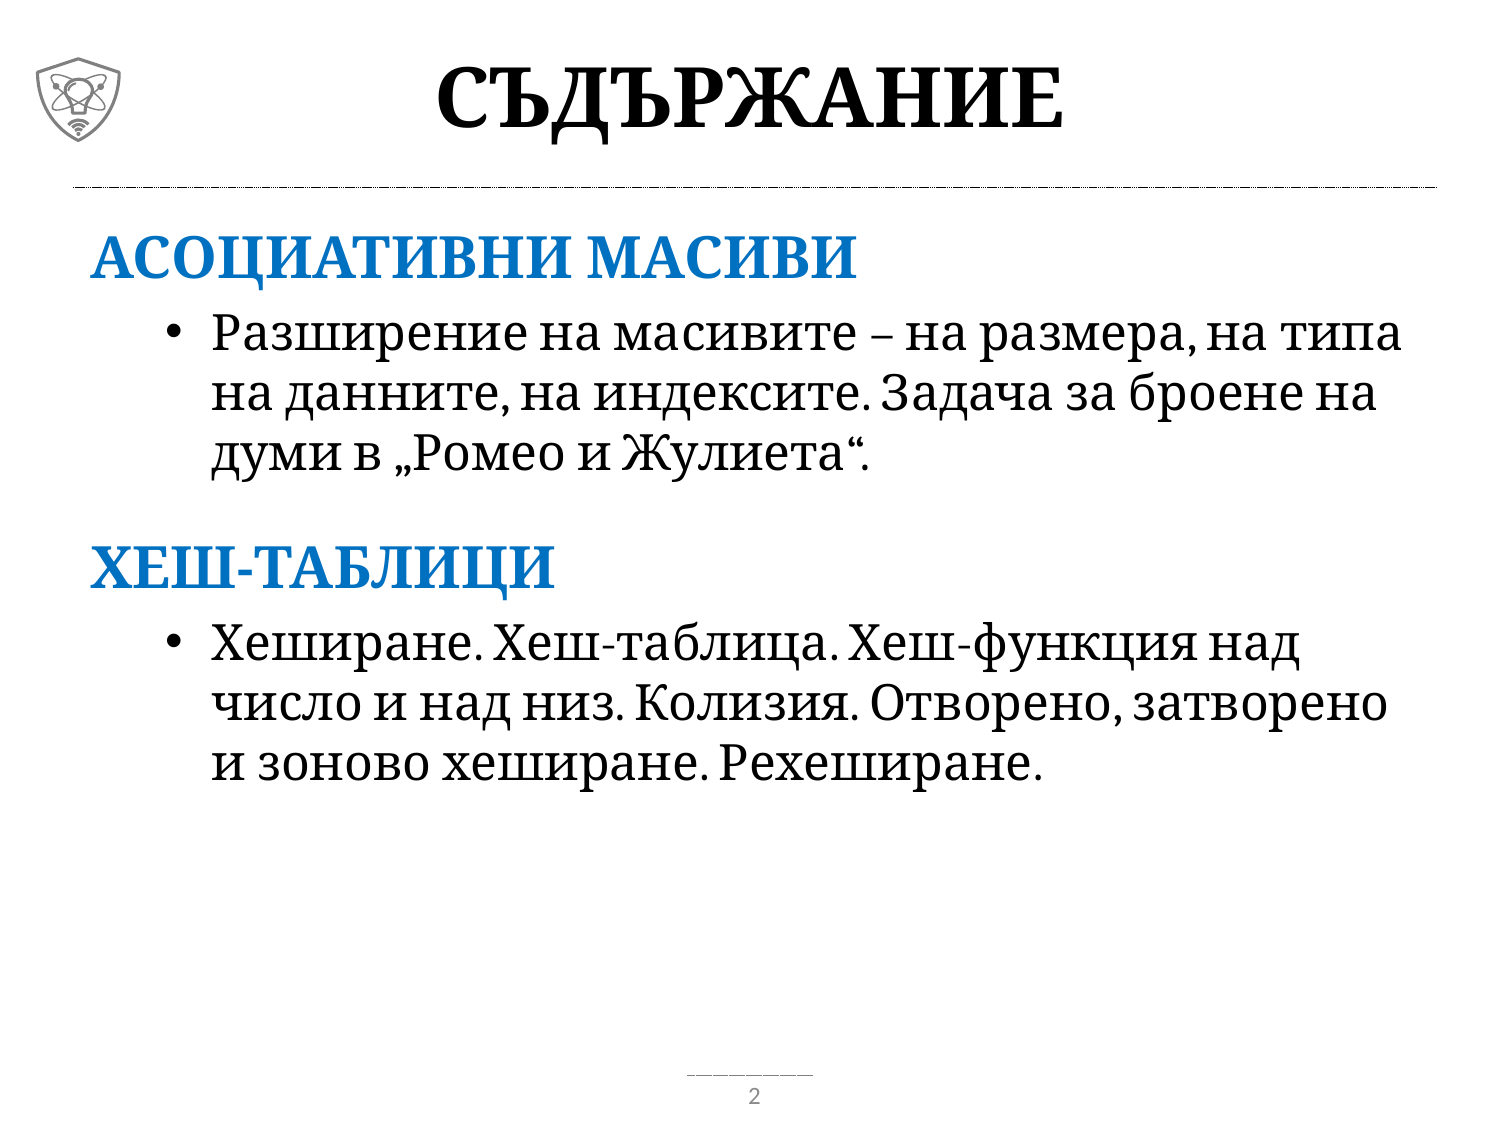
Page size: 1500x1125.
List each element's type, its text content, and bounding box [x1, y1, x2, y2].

list Асоциативни масиви Разширение на масивите – на размера, на типа на данните, на индексите. Задача за броене на думи в „Ромео и Жулиета“. Хеш-таблици Хеширане. Хеш-таблица. Хеш-функция над число и над низ. Колизия. Отворено, затворено и зоново хеширане. Рехеширане. [75, 212, 1450, 1063]
slide_number 2 [579, 1065, 930, 1125]
title Съдържание [0, 0, 1500, 188]
